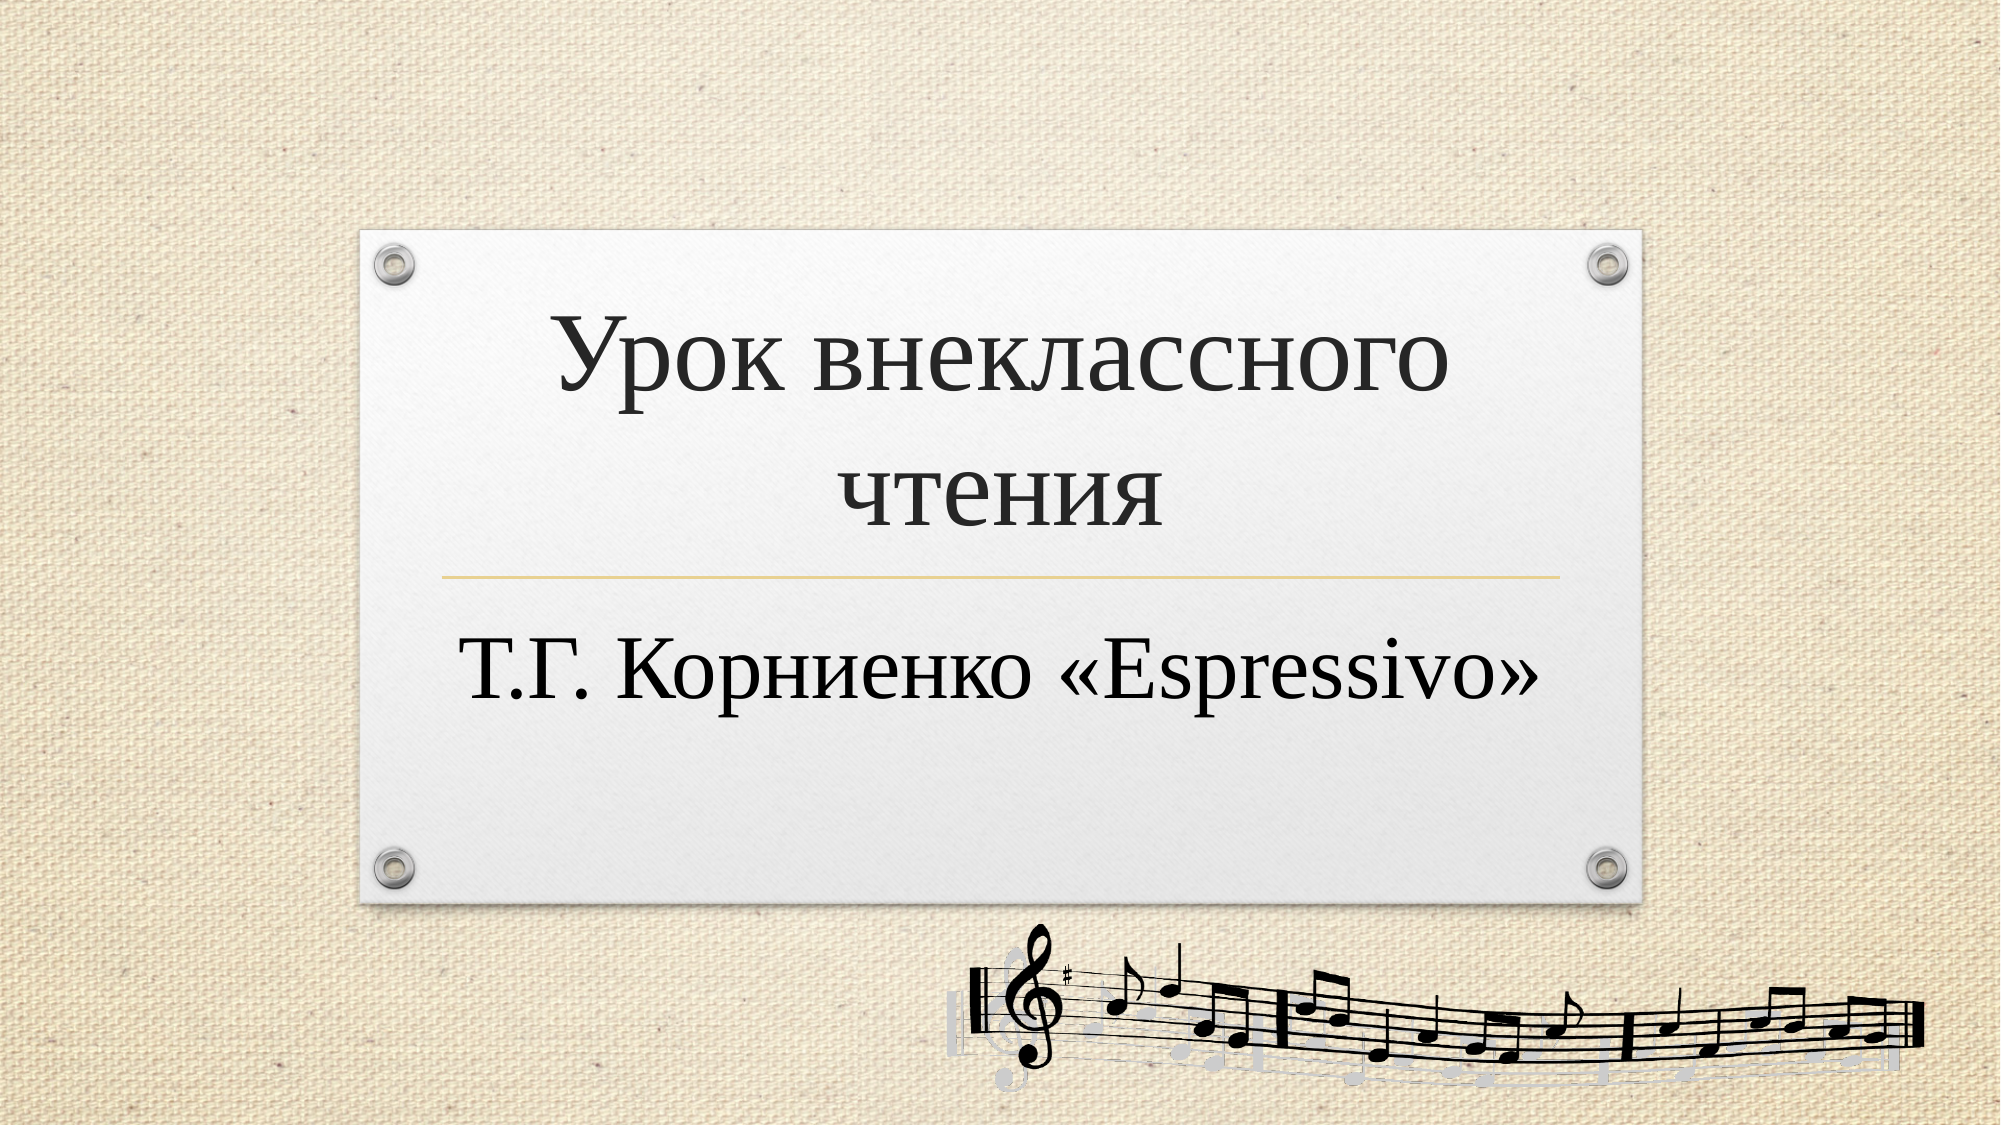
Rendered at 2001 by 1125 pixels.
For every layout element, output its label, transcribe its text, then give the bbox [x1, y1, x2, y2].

picture [0, 0, 2001, 1125]
subtitle Т.Г. Корниенко «Espressivo» [441, 600, 1560, 817]
title Урок внеклассного чтения [441, 306, 1560, 556]
